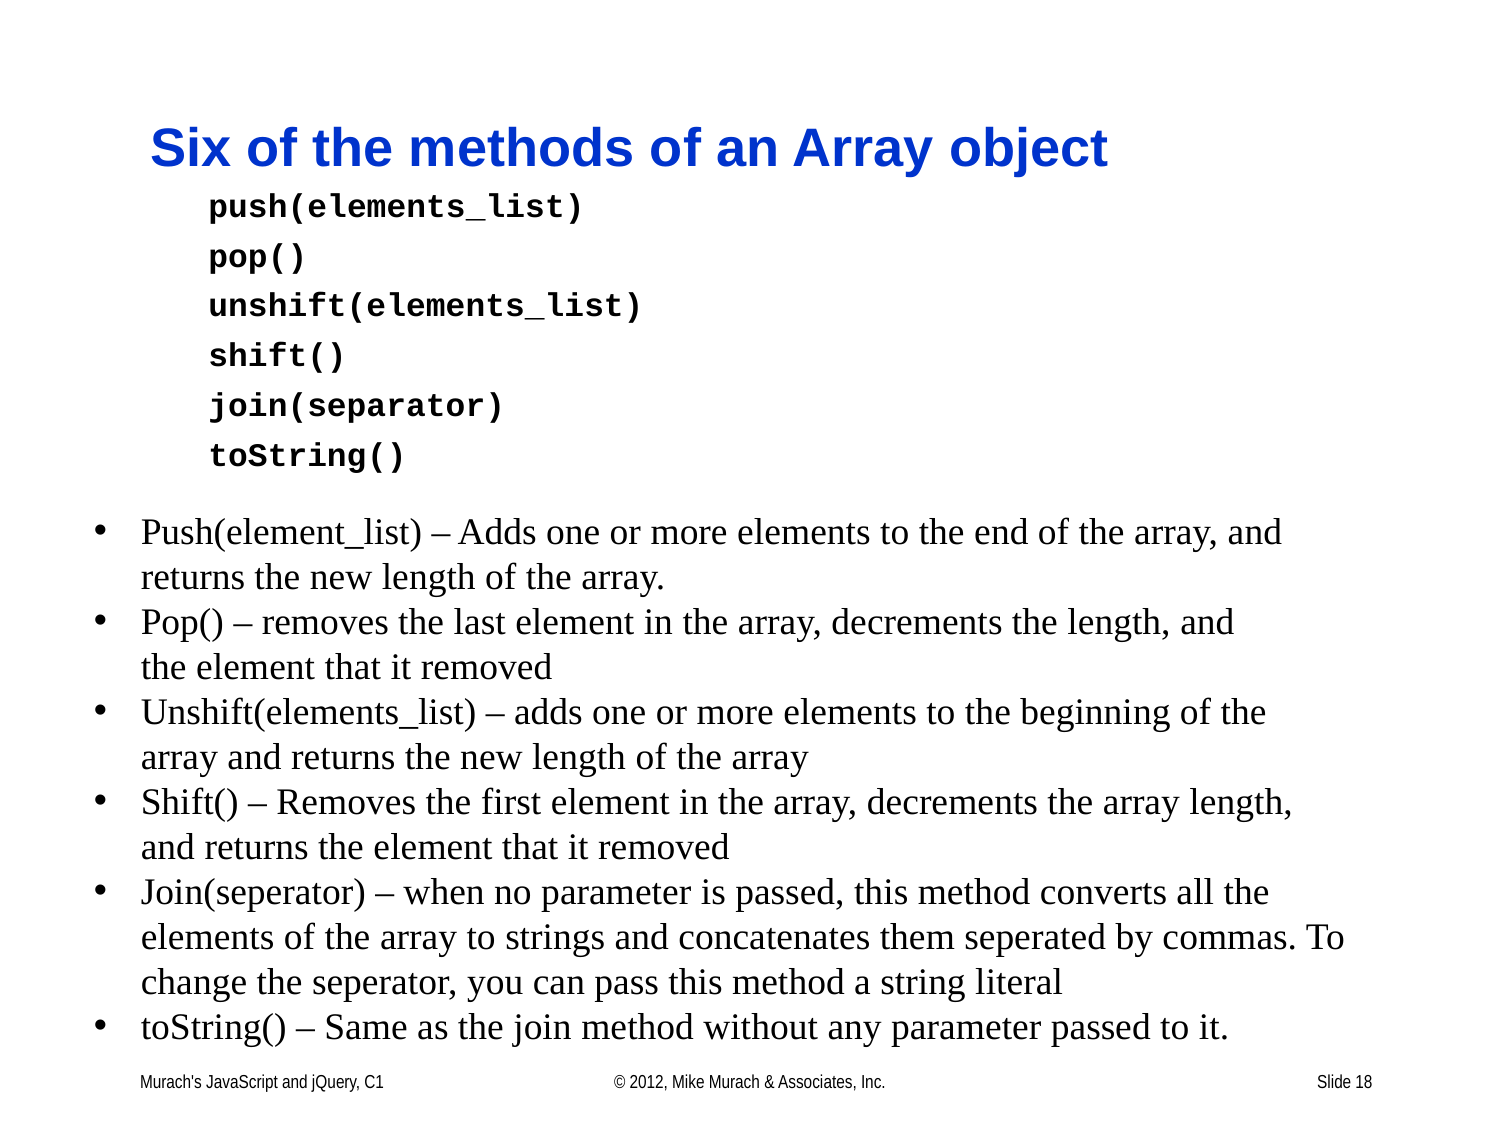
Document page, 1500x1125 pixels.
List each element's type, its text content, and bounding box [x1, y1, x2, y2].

slide_number Slide 18 [1362, 1025, 1388, 1100]
text_box Push(element_list) – Adds one or more elements to the end of the array, and returns the new length of the array. Pop() – removes the last element in the array, decrements the length, and the element that it removed Unshift(elements_list) – adds one or more elements to the beginning of the array and returns the new length of the array Shift() – Removes the first element in the array, decrements the array length, and returns the element that it removed Join(seperator) – when no parameter is passed, this method converts all the elements of the array to strings and concatenates them seperated by commas. To change the seperator, you can pass this method a string literal toString() – Same as the join method without any parameter passed to it. [79, 499, 1362, 1100]
title Six of the methods of an Array object [150, 112, 1350, 179]
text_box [151, 189, 1354, 983]
